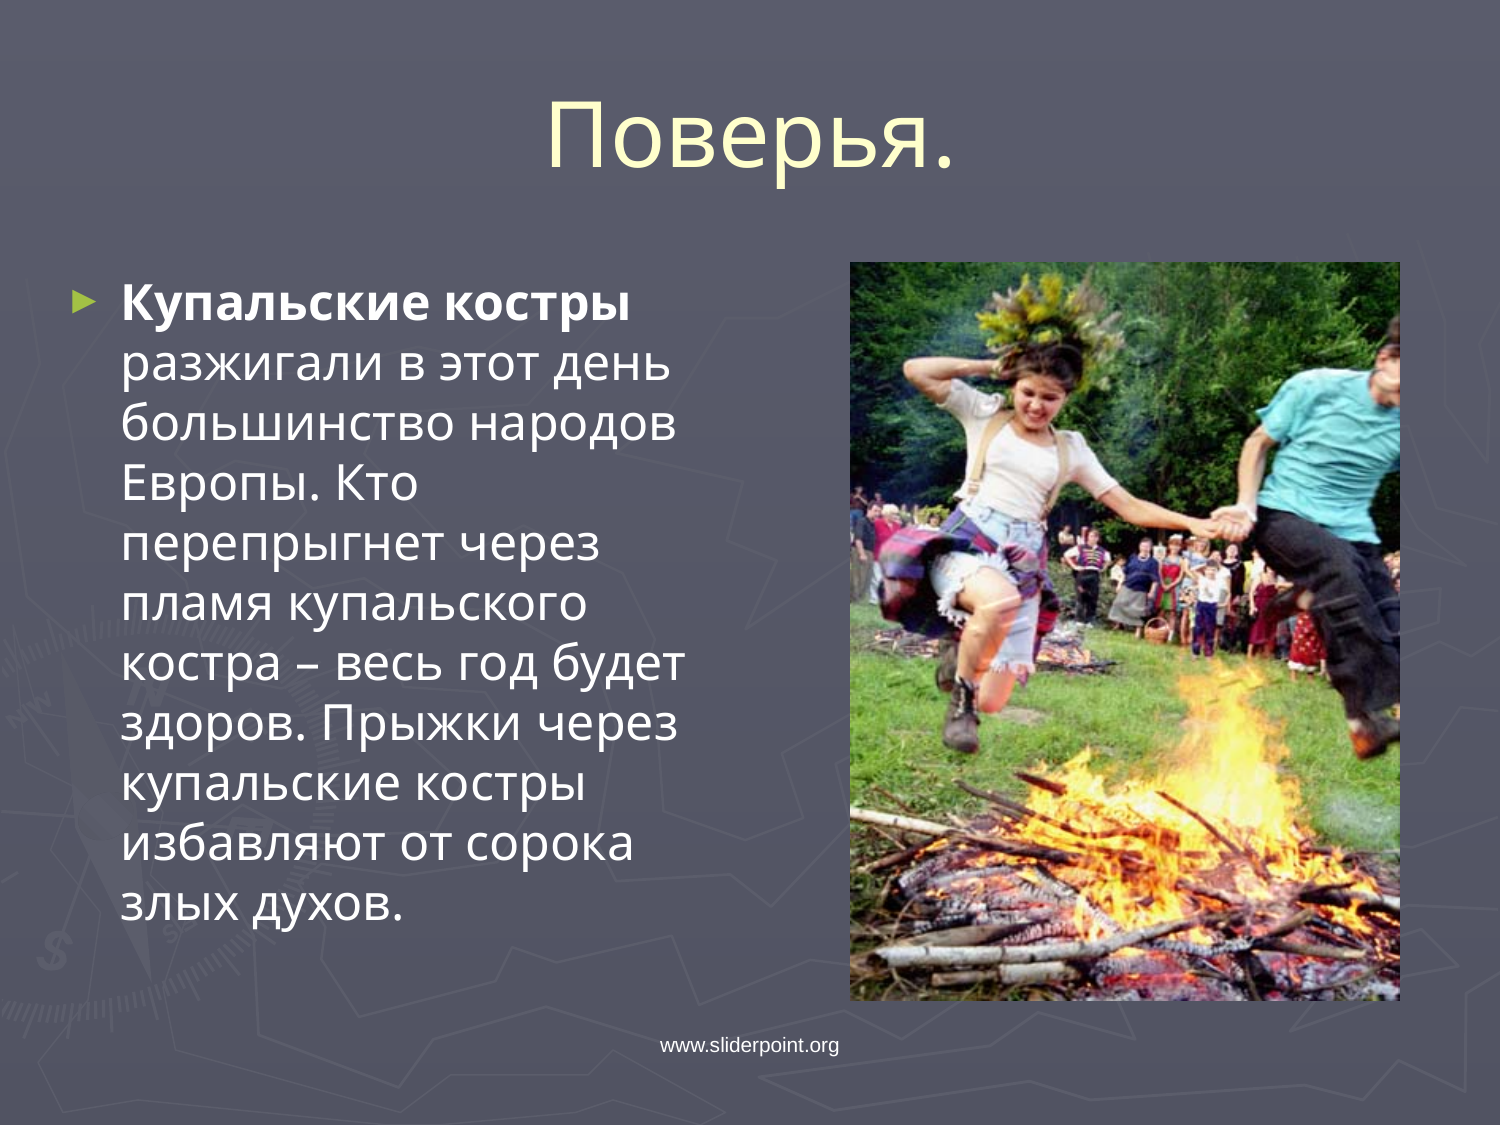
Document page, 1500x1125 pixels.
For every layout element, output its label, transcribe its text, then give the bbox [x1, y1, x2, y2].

title Поверья. [49, 37, 1451, 226]
footer www.sliderpoint.org [512, 1024, 988, 1103]
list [850, 262, 1400, 1001]
list Купальские костры разжигали в этот день большинство народов Европы. Кто перепрыгнет через пламя купальского костра – весь год будет здоров. Прыжки через купальские костры избавляют от сорока злых духов. [49, 262, 738, 1001]
